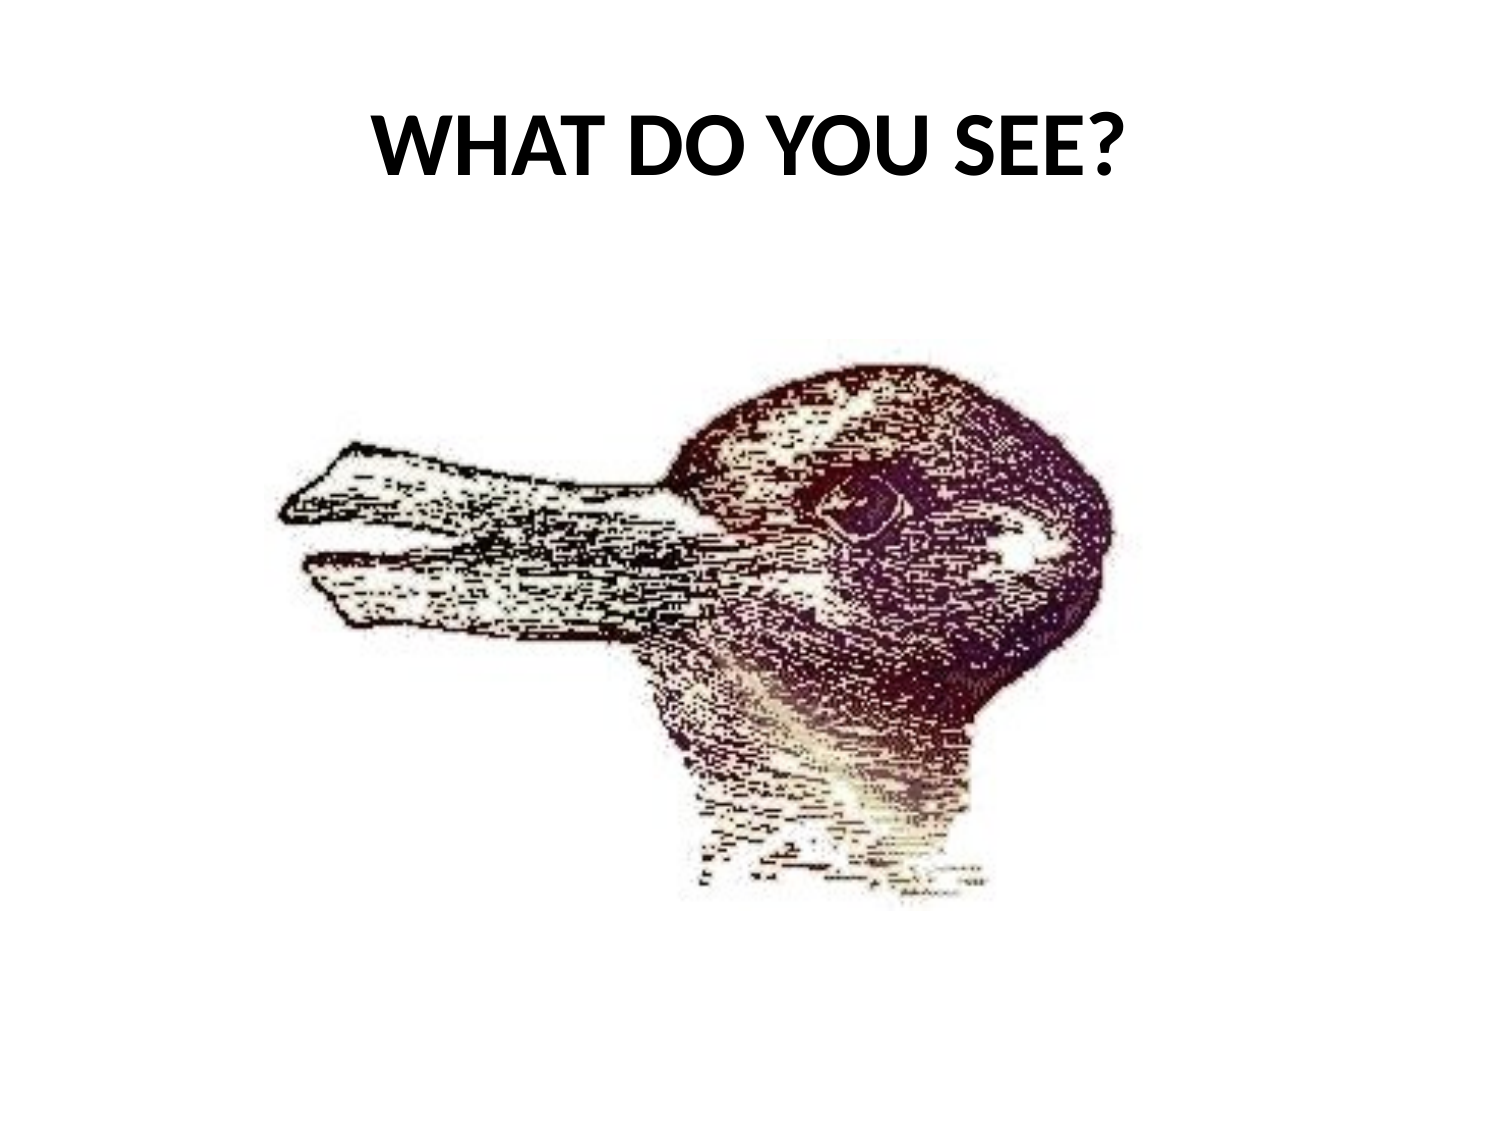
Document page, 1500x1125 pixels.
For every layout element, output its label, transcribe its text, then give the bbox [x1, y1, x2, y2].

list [264, 339, 1208, 911]
title WHAT DO YOU SEE? [75, 45, 1425, 233]
